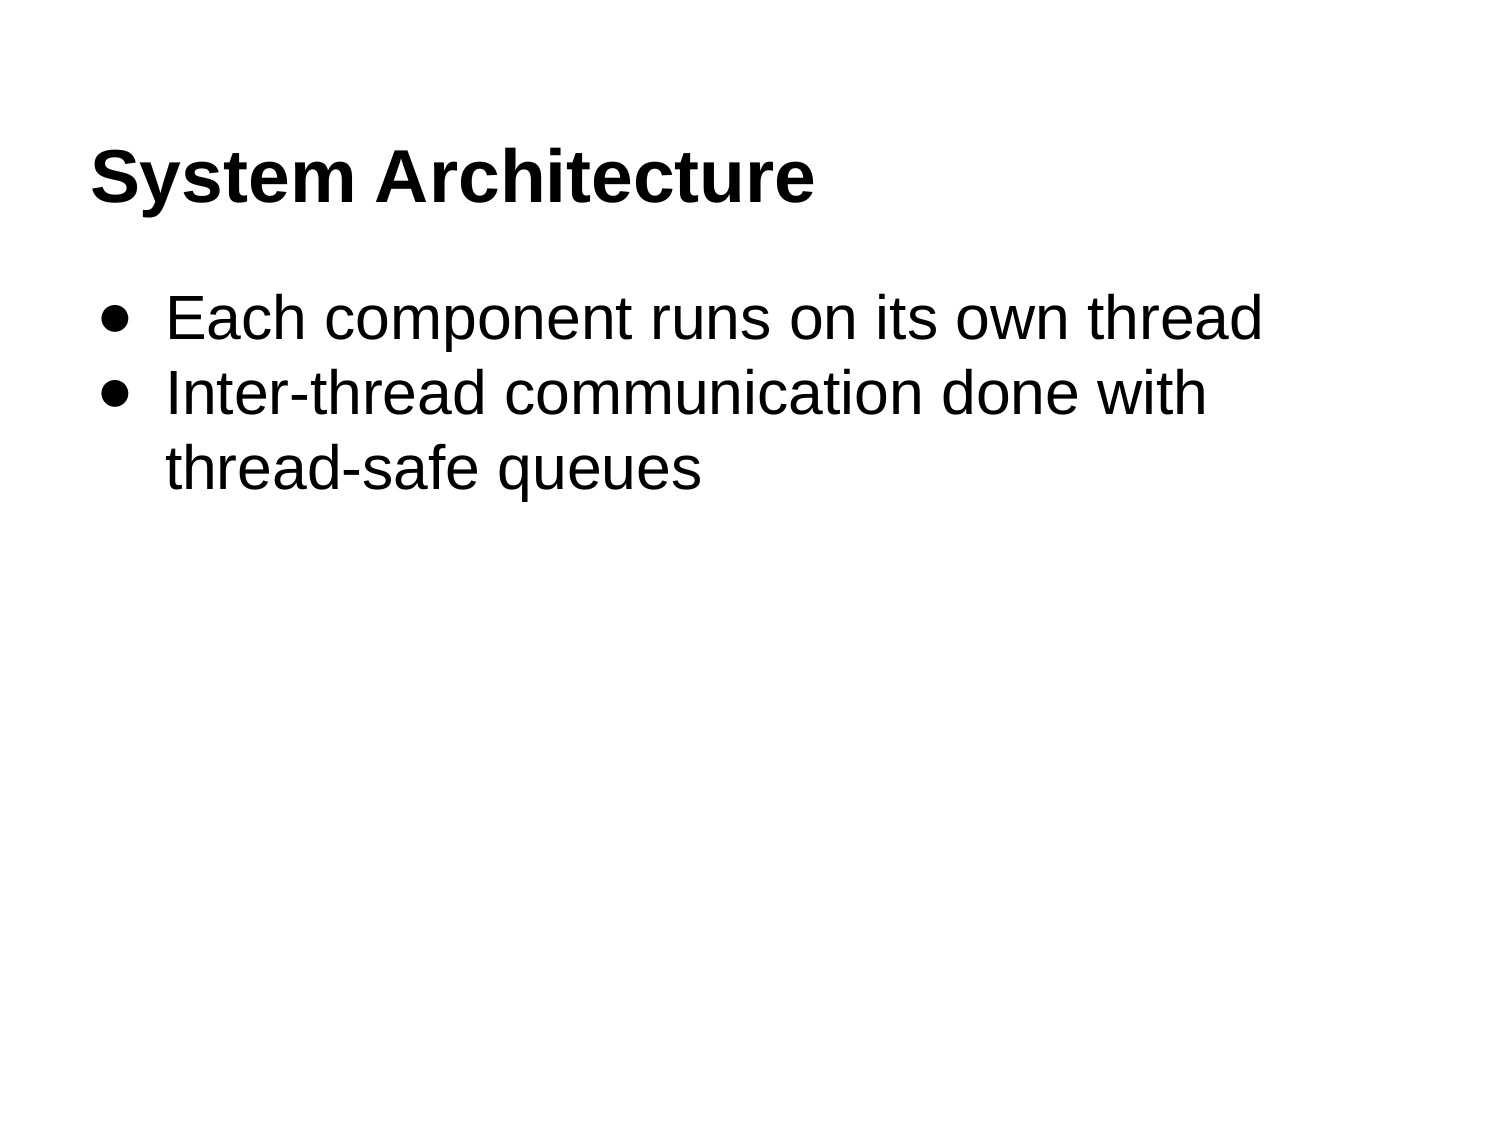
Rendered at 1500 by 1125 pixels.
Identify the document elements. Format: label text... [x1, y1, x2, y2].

title System Architecture [75, 45, 1425, 233]
list Each component runs on its own thread Inter-thread communication done with thread-safe queues [75, 262, 1425, 1078]
